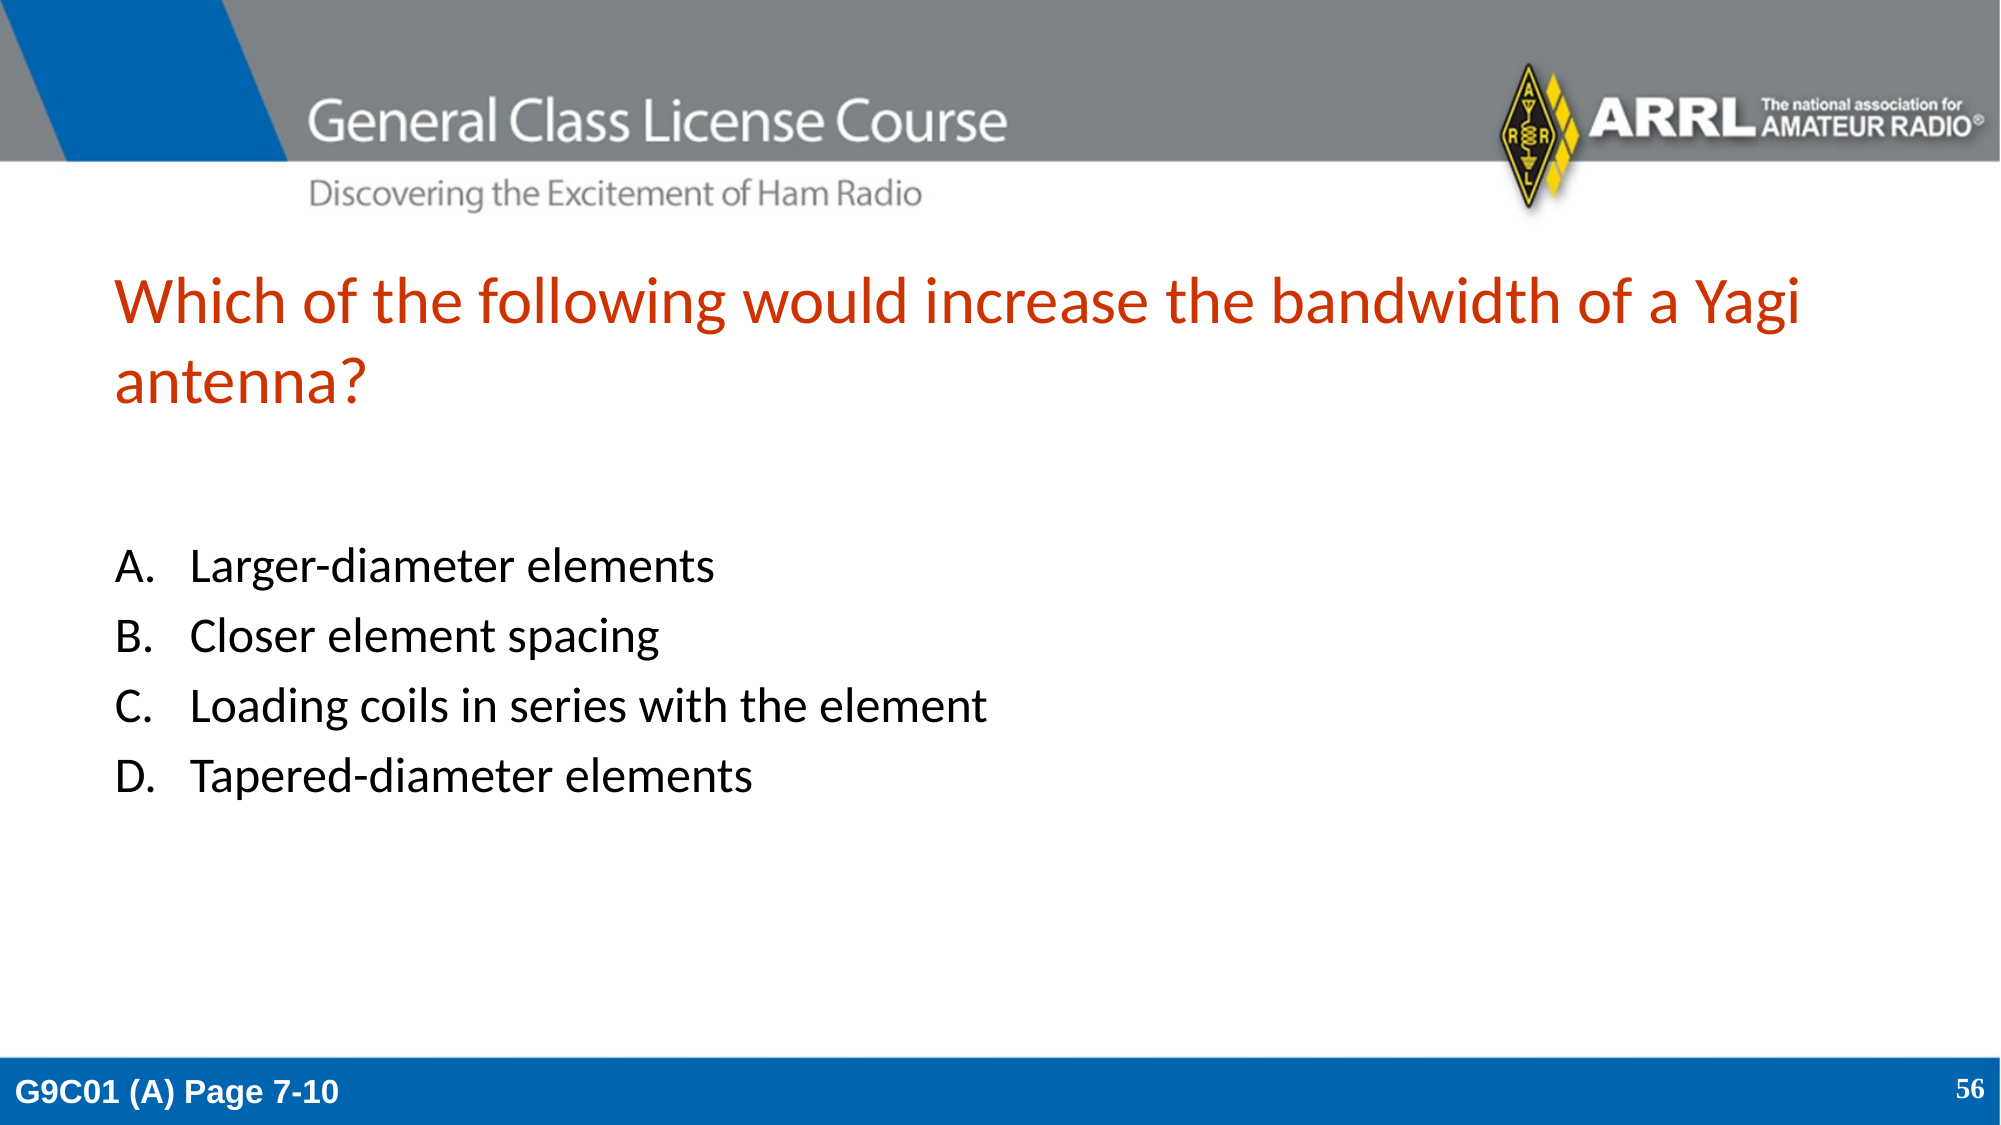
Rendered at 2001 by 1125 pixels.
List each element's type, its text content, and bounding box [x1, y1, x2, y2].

list Larger-diameter elements Closer element spacing Loading coils in series with the element Tapered-diameter elements [99, 525, 1900, 1005]
title Which of the following would increase the bandwidth of a Yagi antenna? [99, 249, 1900, 468]
picture [0, 0, 2001, 1125]
text_box G9C01 (A) Page 7-10 [0, 1062, 1313, 1118]
text_box 56 [1875, 1062, 2000, 1113]
